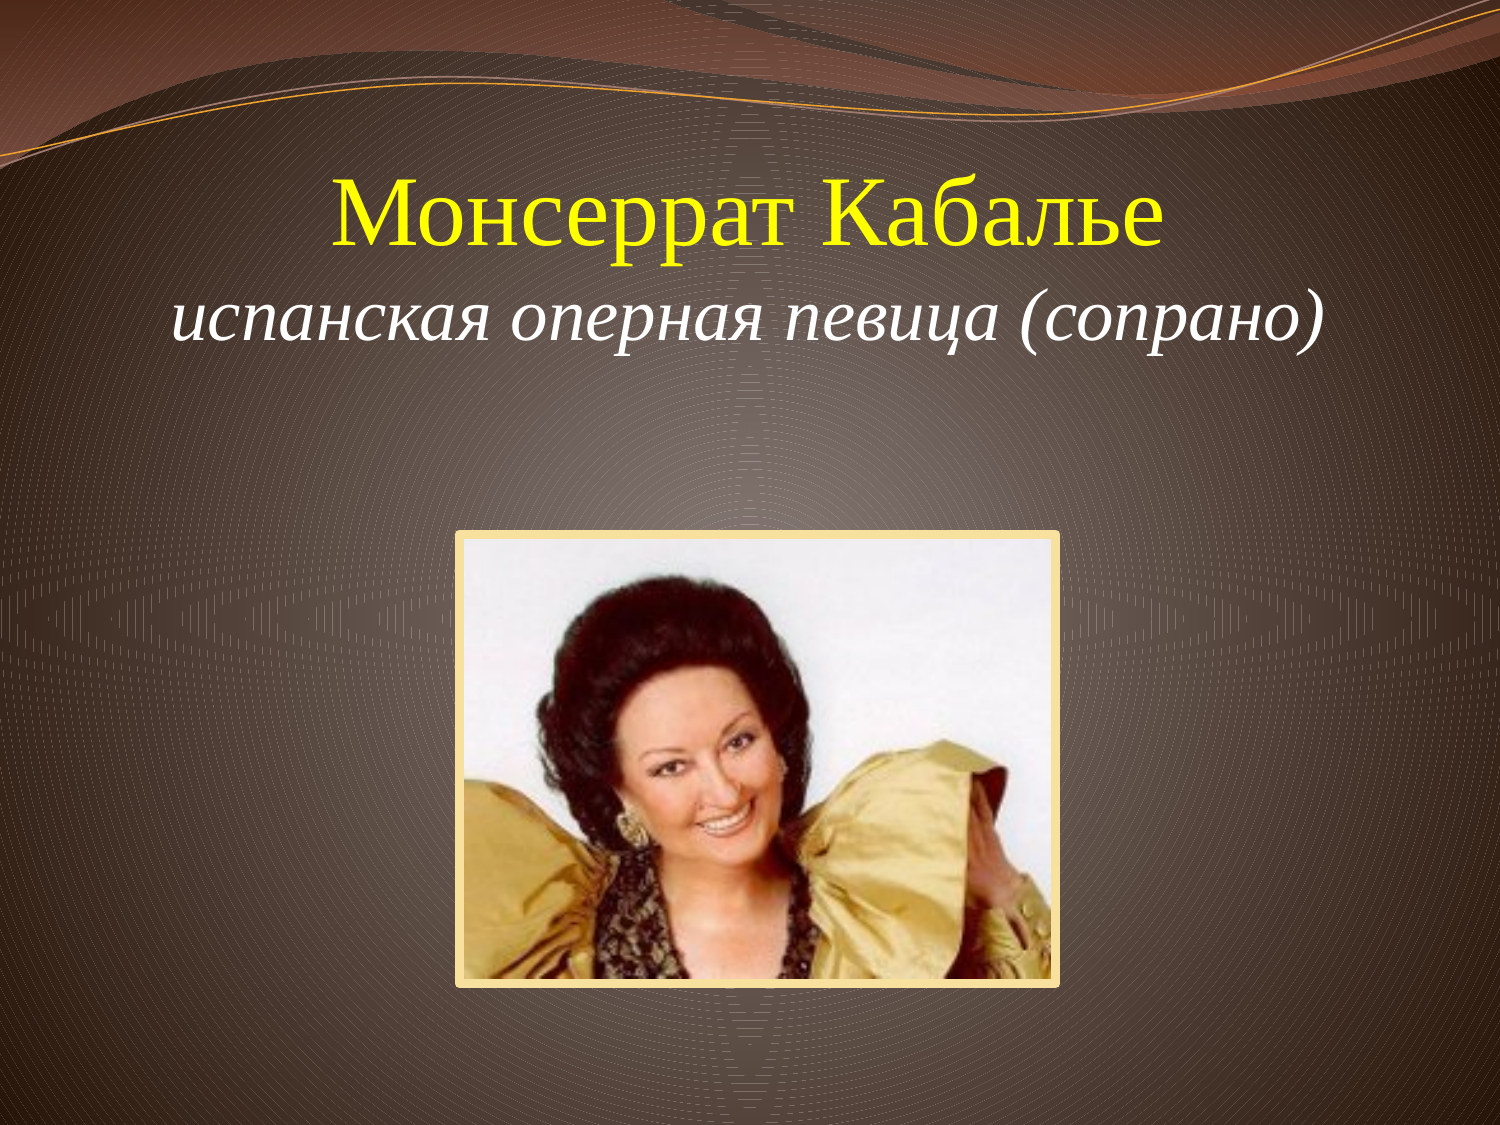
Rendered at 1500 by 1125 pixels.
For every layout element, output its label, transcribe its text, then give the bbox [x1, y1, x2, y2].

picture [463, 538, 1052, 979]
title Монсеррат Кабалье испанская оперная певица (сопрано) [76, 66, 1424, 1125]
